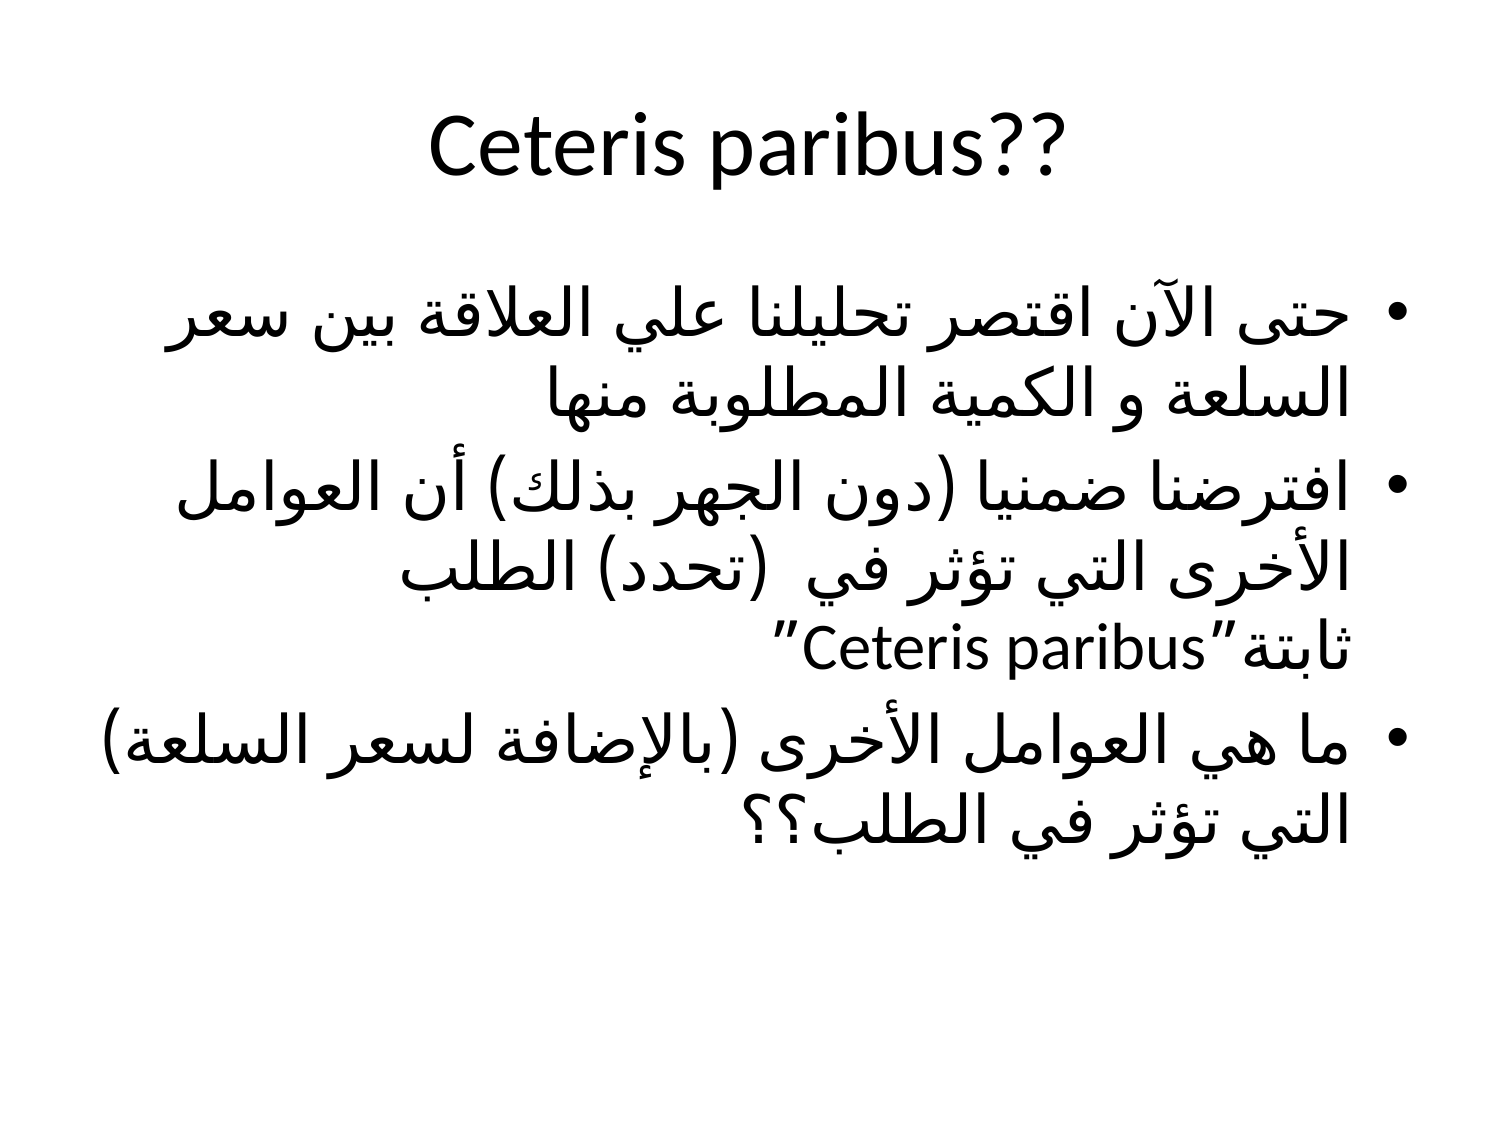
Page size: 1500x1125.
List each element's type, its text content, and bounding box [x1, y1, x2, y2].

title Ceteris paribus?? [75, 45, 1425, 233]
list حتى الآن اقتصر تحليلنا علي العلاقة بين سعر السلعة و الكمية المطلوبة منها افترضنا ضمنيا (دون الجهر بذلك) أن العوامل الأخرى التي تؤثر في (تحدد) الطلب ثابتة”Ceteris paribus” ما هي العوامل الأخرى (بالإضافة لسعر السلعة) التي تؤثر في الطلب؟؟ [75, 262, 1425, 1005]
